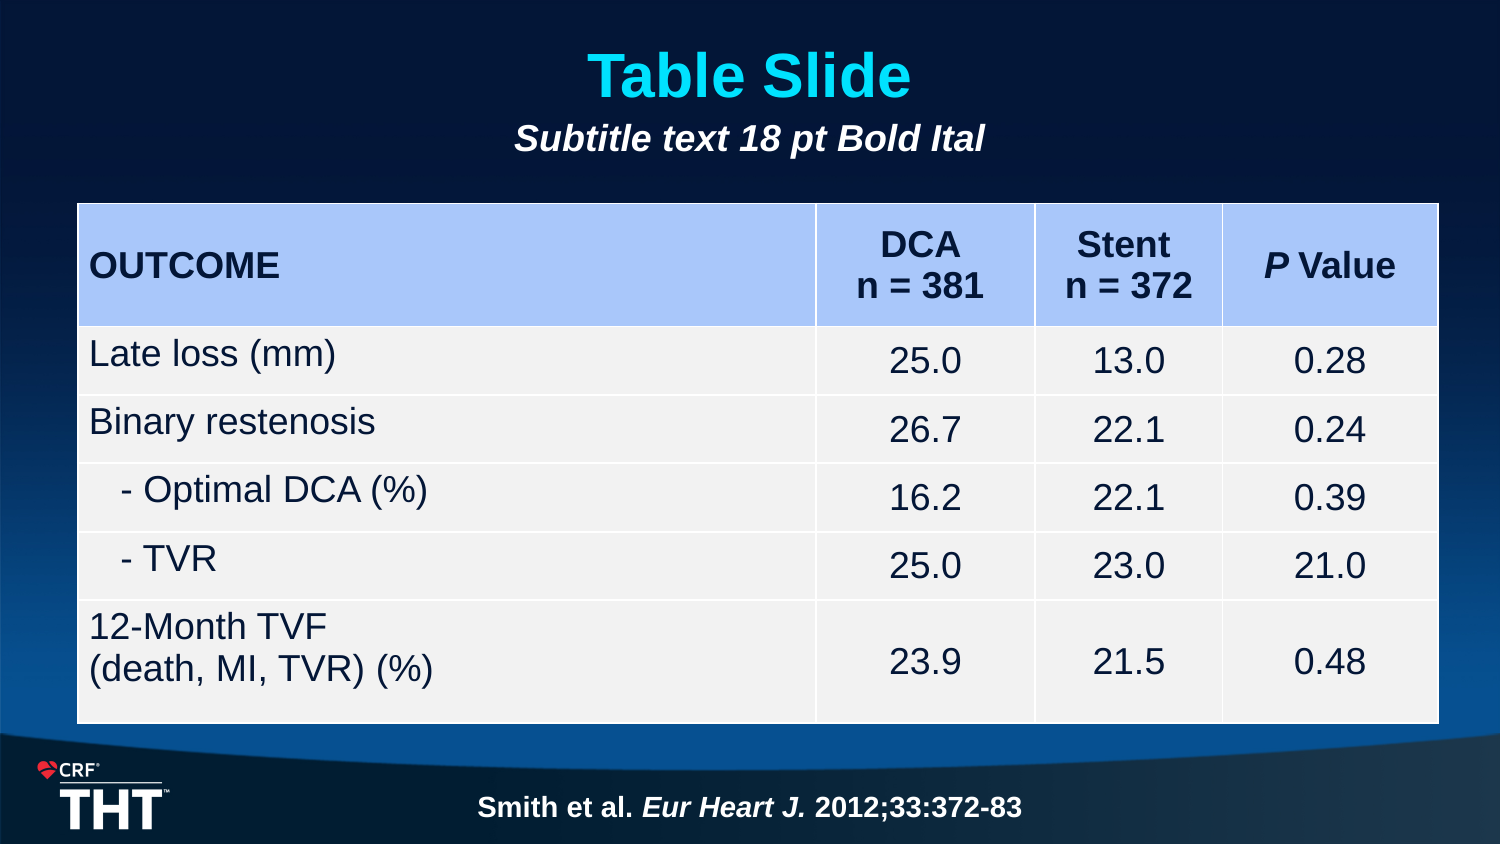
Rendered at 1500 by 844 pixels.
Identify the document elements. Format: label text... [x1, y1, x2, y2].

title Table Slide [112, 27, 1388, 121]
table_cell 16.2 [817, 464, 1034, 531]
table_cell 22.1 [1036, 464, 1222, 531]
table_cell 13.0 [1036, 327, 1222, 394]
table_cell 0.28 [1223, 327, 1437, 394]
table_cell Late loss (mm) [79, 327, 815, 394]
text_box Subtitle text 18 pt Bold Ital [187, 103, 1313, 175]
table_cell 12-Month TVF (death, MI, TVR) (%) [79, 601, 815, 722]
table_cell 26.7 [817, 396, 1034, 462]
table_cell 25.0 [817, 533, 1034, 599]
table_cell 0.24 [1223, 396, 1437, 462]
table_cell Binary restenosis [79, 396, 815, 462]
table_cell 21.5 [1036, 601, 1222, 722]
table_cell 0.48 [1223, 601, 1437, 722]
table_header DCA n = 381 [817, 204, 1034, 326]
table_cell 23.0 [1036, 533, 1222, 599]
table_cell - Optimal DCA (%) [79, 464, 815, 531]
text_box Smith et al. Eur Heart J. 2012;33:372-83 [403, 781, 1097, 844]
table_cell - TVR [79, 533, 815, 599]
picture [0, 0, 1500, 844]
table_cell 25.0 [817, 327, 1034, 394]
table_cell 21.0 [1223, 533, 1437, 599]
table_cell 0.39 [1223, 464, 1437, 531]
table_header OUTCOME [79, 204, 815, 326]
table_cell 22.1 [1036, 396, 1222, 462]
table_header Stent n = 372 [1036, 204, 1222, 326]
table_header P Value [1223, 204, 1437, 326]
table_cell 23.9 [817, 601, 1034, 722]
